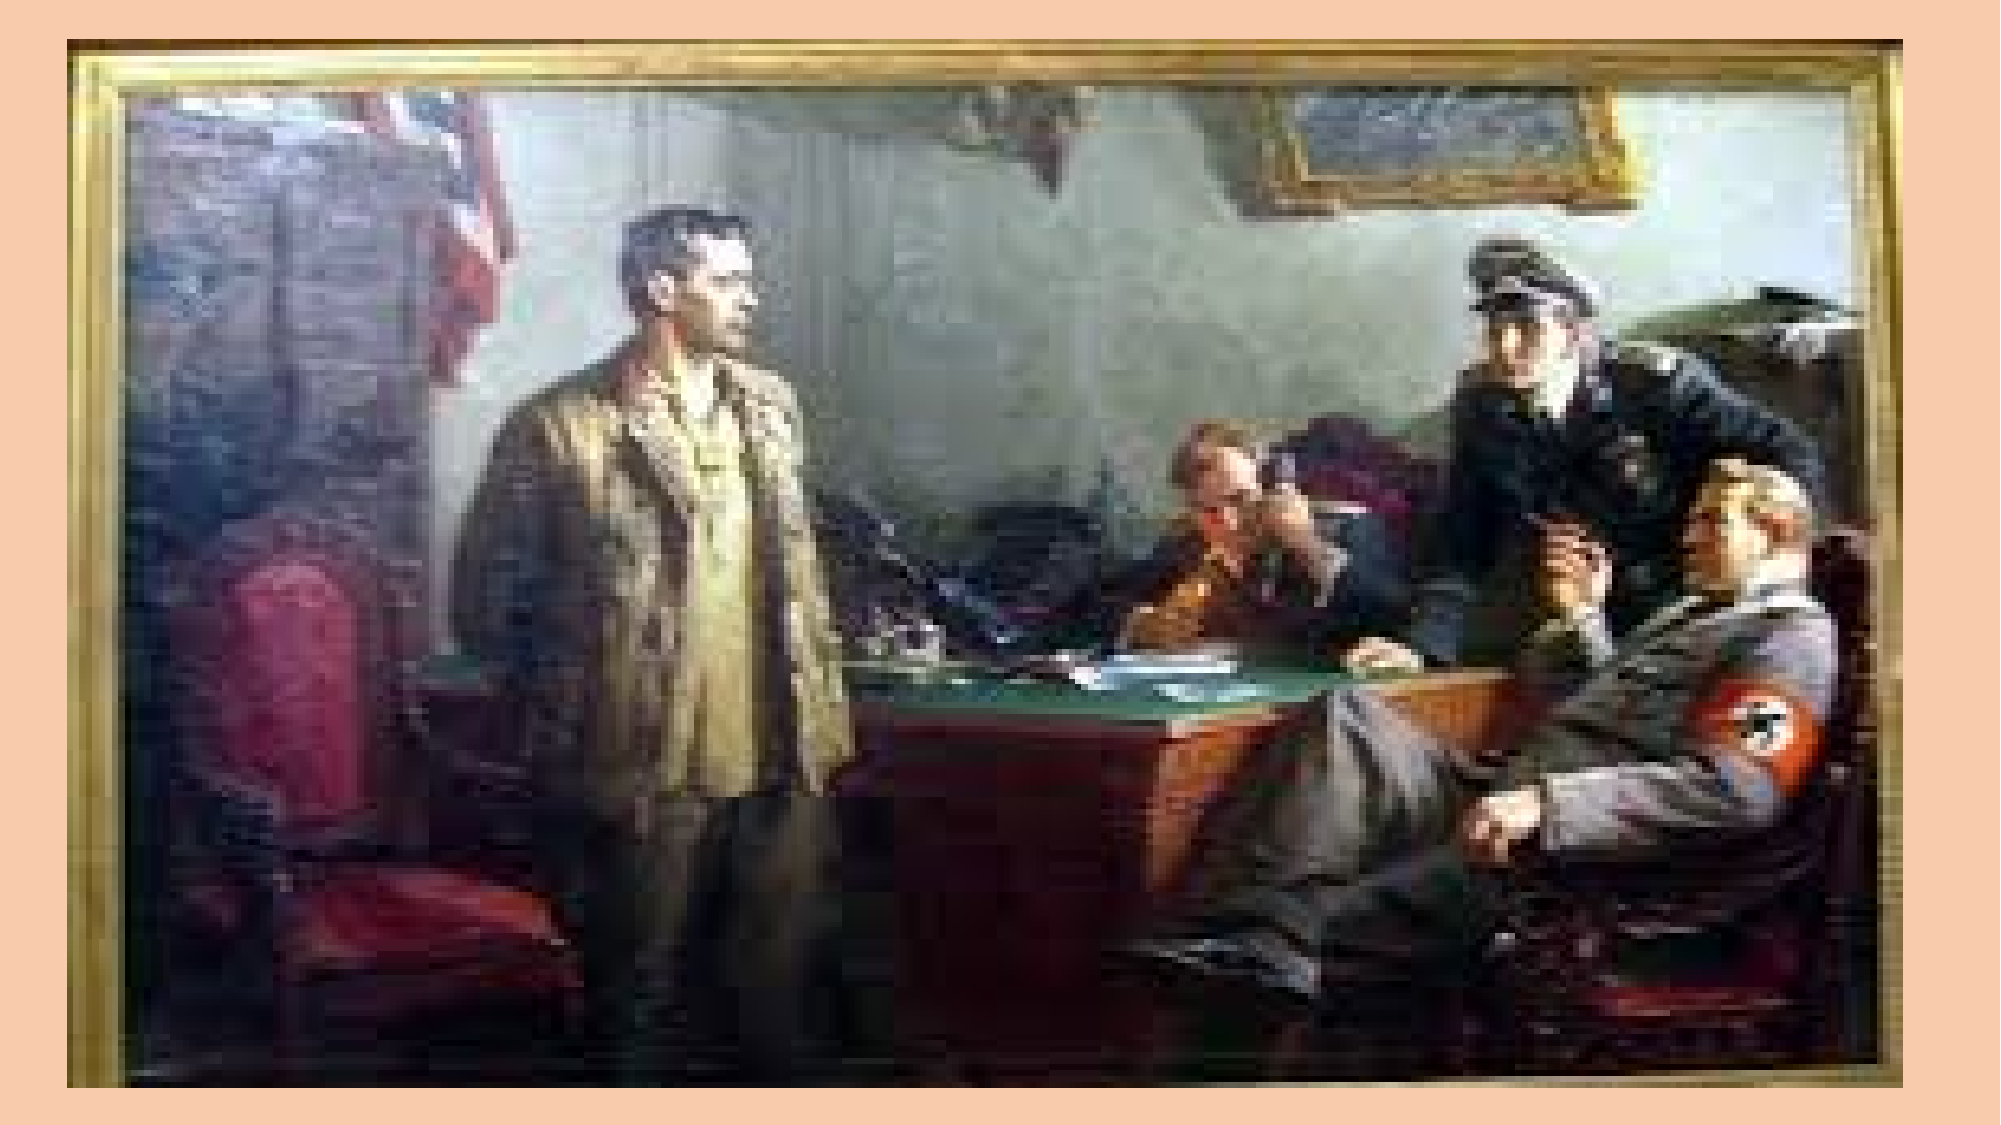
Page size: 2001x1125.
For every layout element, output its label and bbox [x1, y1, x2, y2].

list [67, 39, 1903, 1088]
